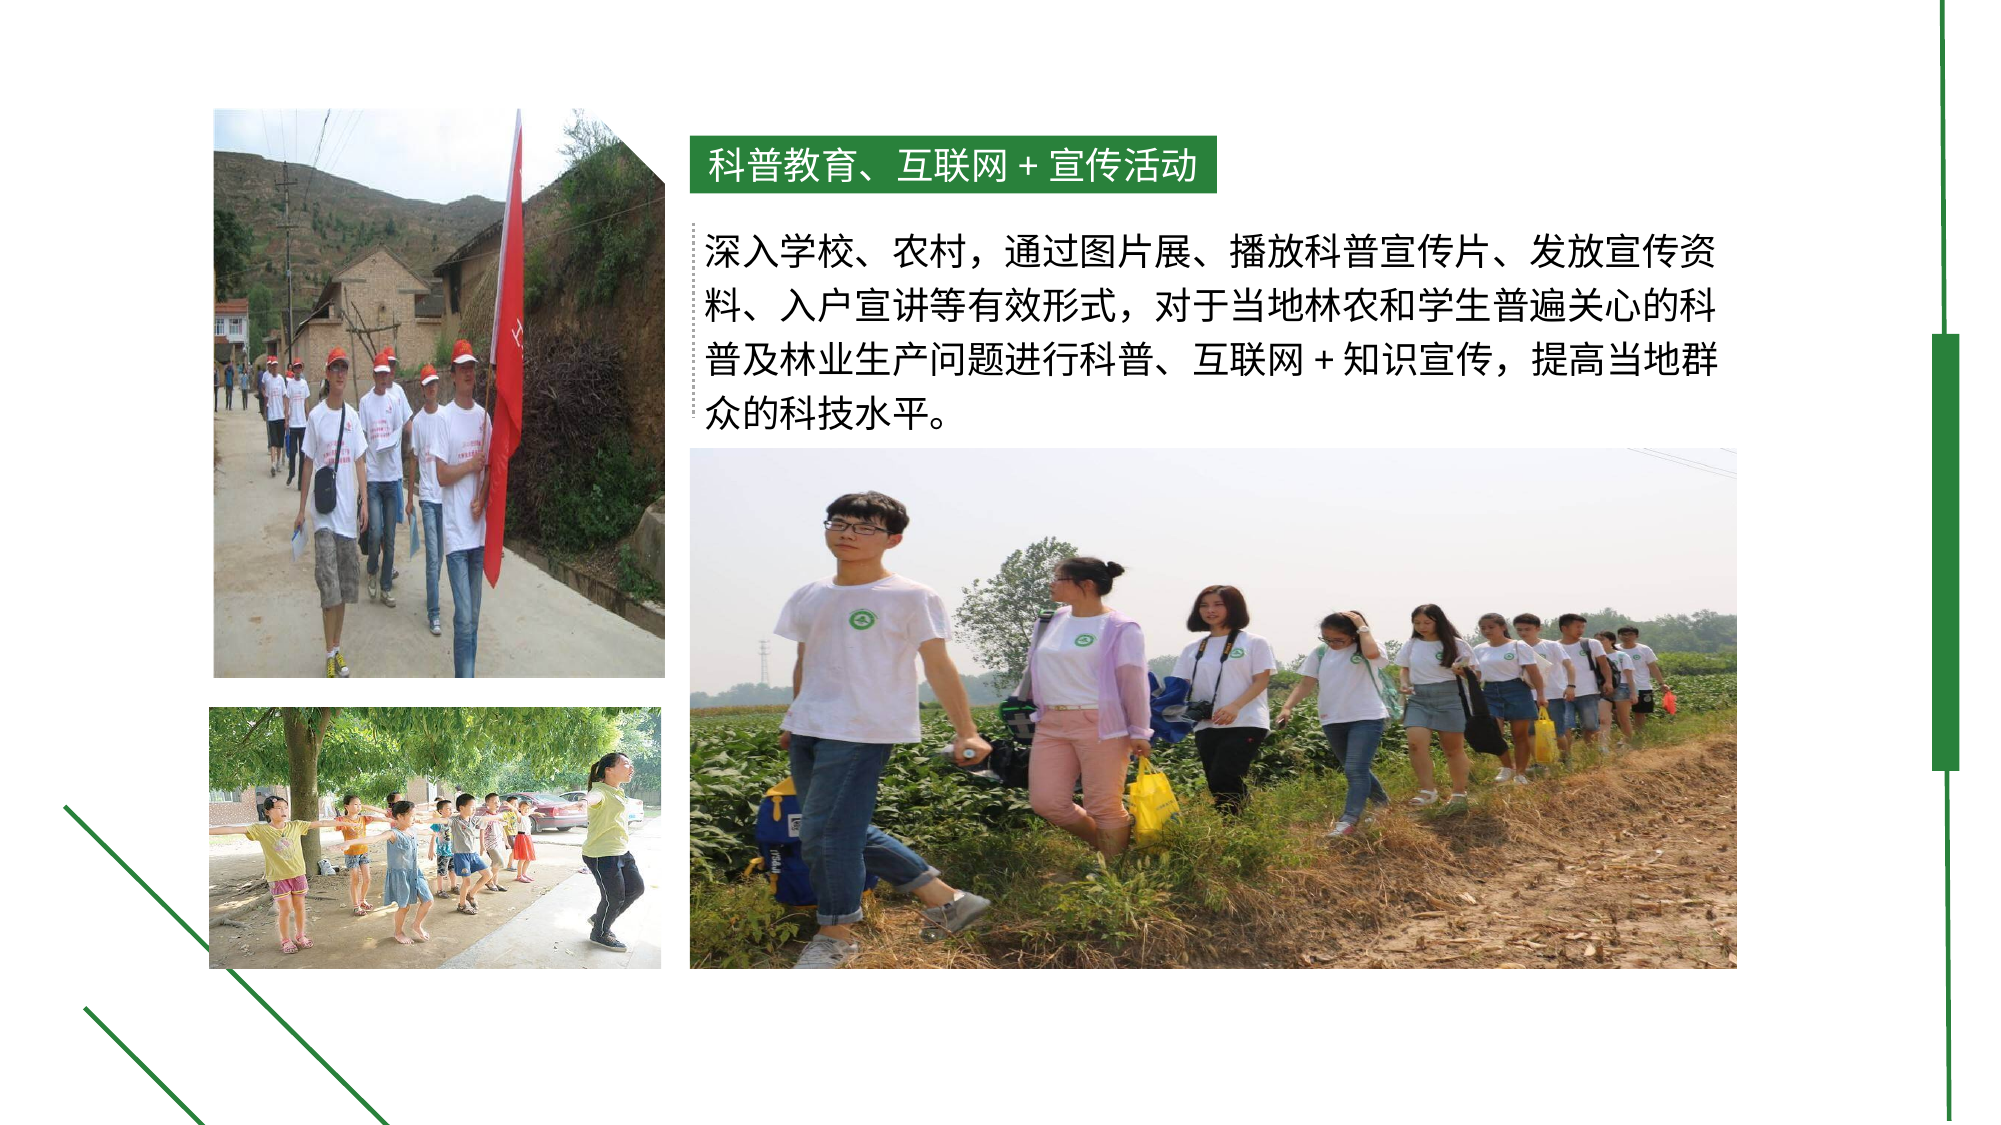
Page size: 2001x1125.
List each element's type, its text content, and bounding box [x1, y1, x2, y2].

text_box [689, 211, 1750, 445]
text_box [1931, 333, 1942, 772]
text_box [689, 448, 1738, 969]
text_box [1950, 333, 1960, 772]
text_box [208, 707, 662, 969]
text_box 科普教育、互联网+宣传活动 [689, 135, 1218, 194]
text_box [212, 107, 666, 679]
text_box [1942, 0, 1950, 1121]
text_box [66, 804, 410, 1125]
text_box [84, 1007, 204, 1125]
